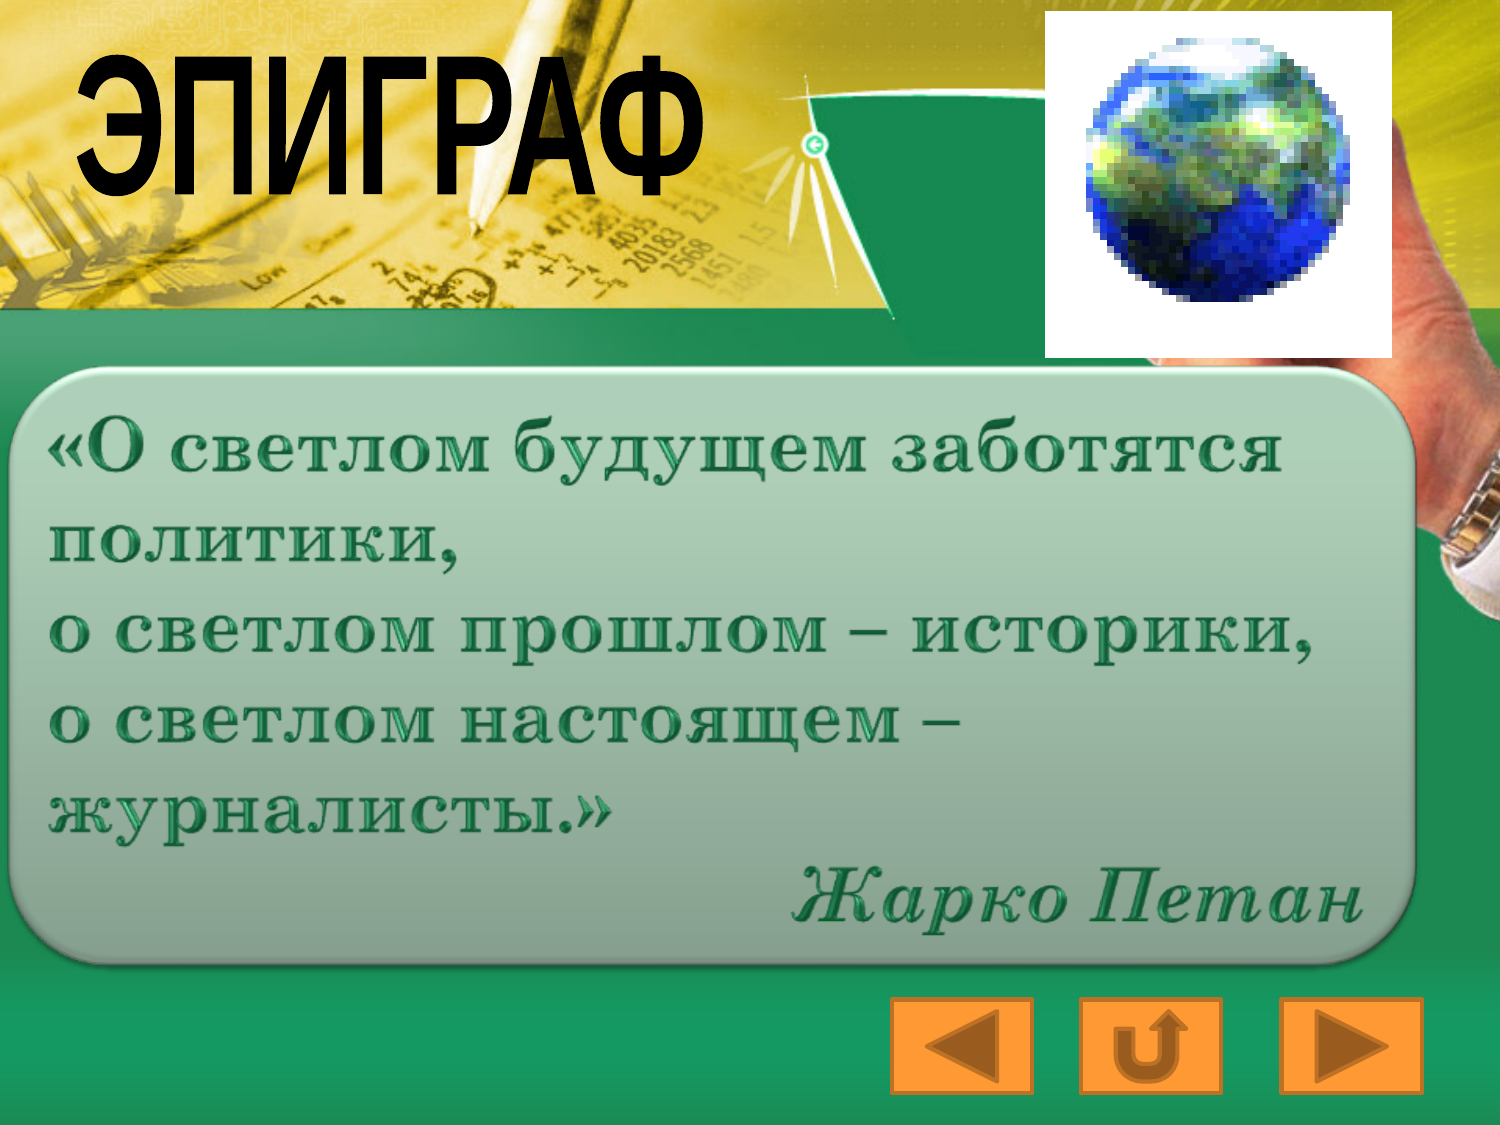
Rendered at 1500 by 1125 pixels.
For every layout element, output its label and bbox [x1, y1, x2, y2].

text_box [1079, 997, 1223, 1095]
text_box [0, 361, 1426, 979]
text_box [1279, 997, 1424, 1095]
text_box [890, 997, 1034, 1095]
picture [0, 0, 1500, 990]
picture [0, 373, 1414, 953]
